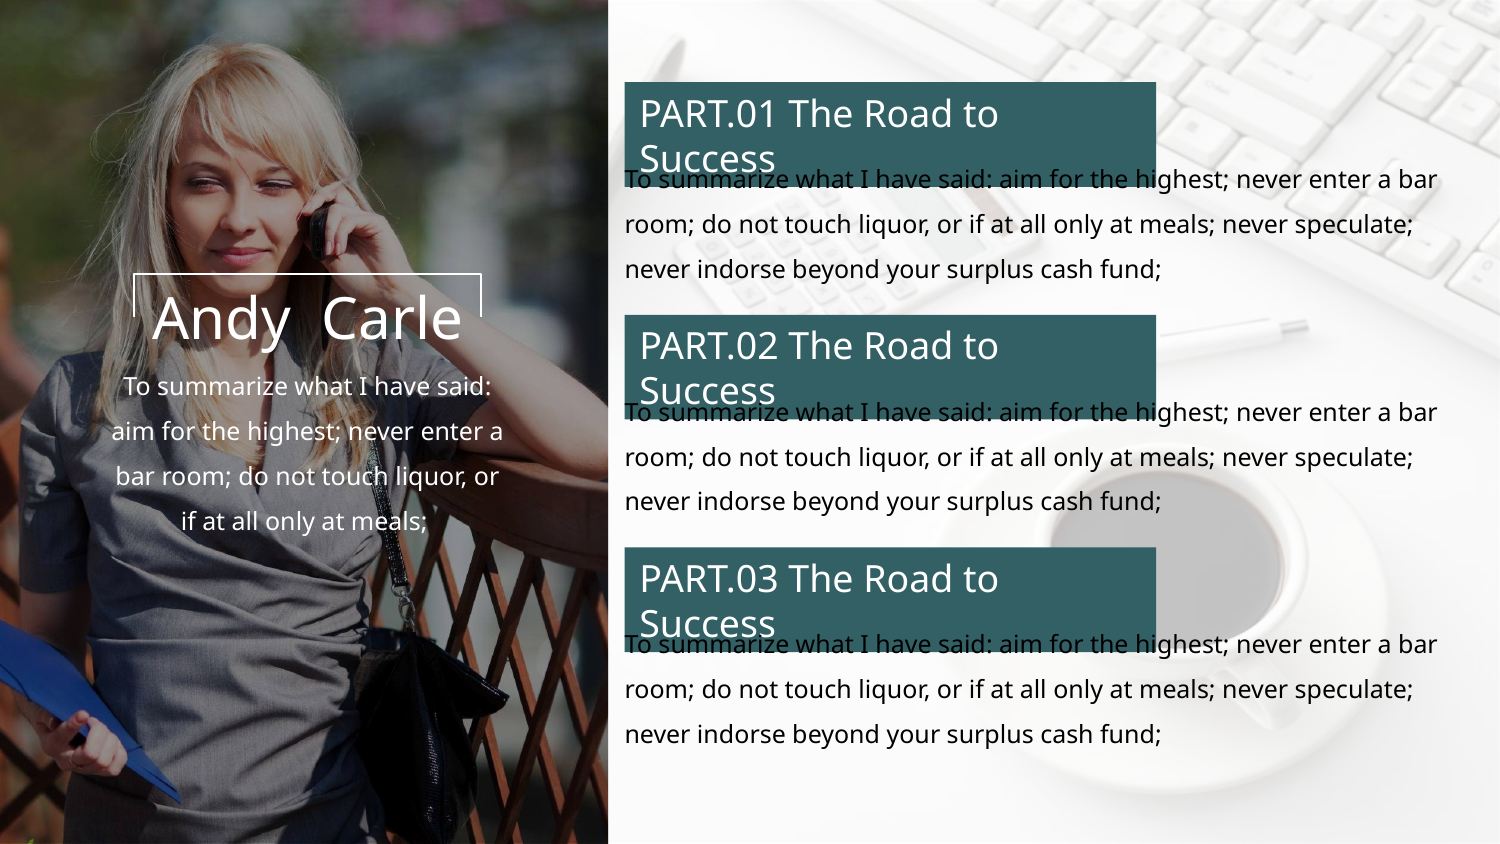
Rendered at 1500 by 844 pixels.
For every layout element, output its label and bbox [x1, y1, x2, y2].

picture [0, 0, 609, 844]
text_box [609, 547, 1460, 759]
text_box [609, 81, 1460, 294]
text_box [133, 316, 482, 320]
text_box [609, 314, 1460, 526]
